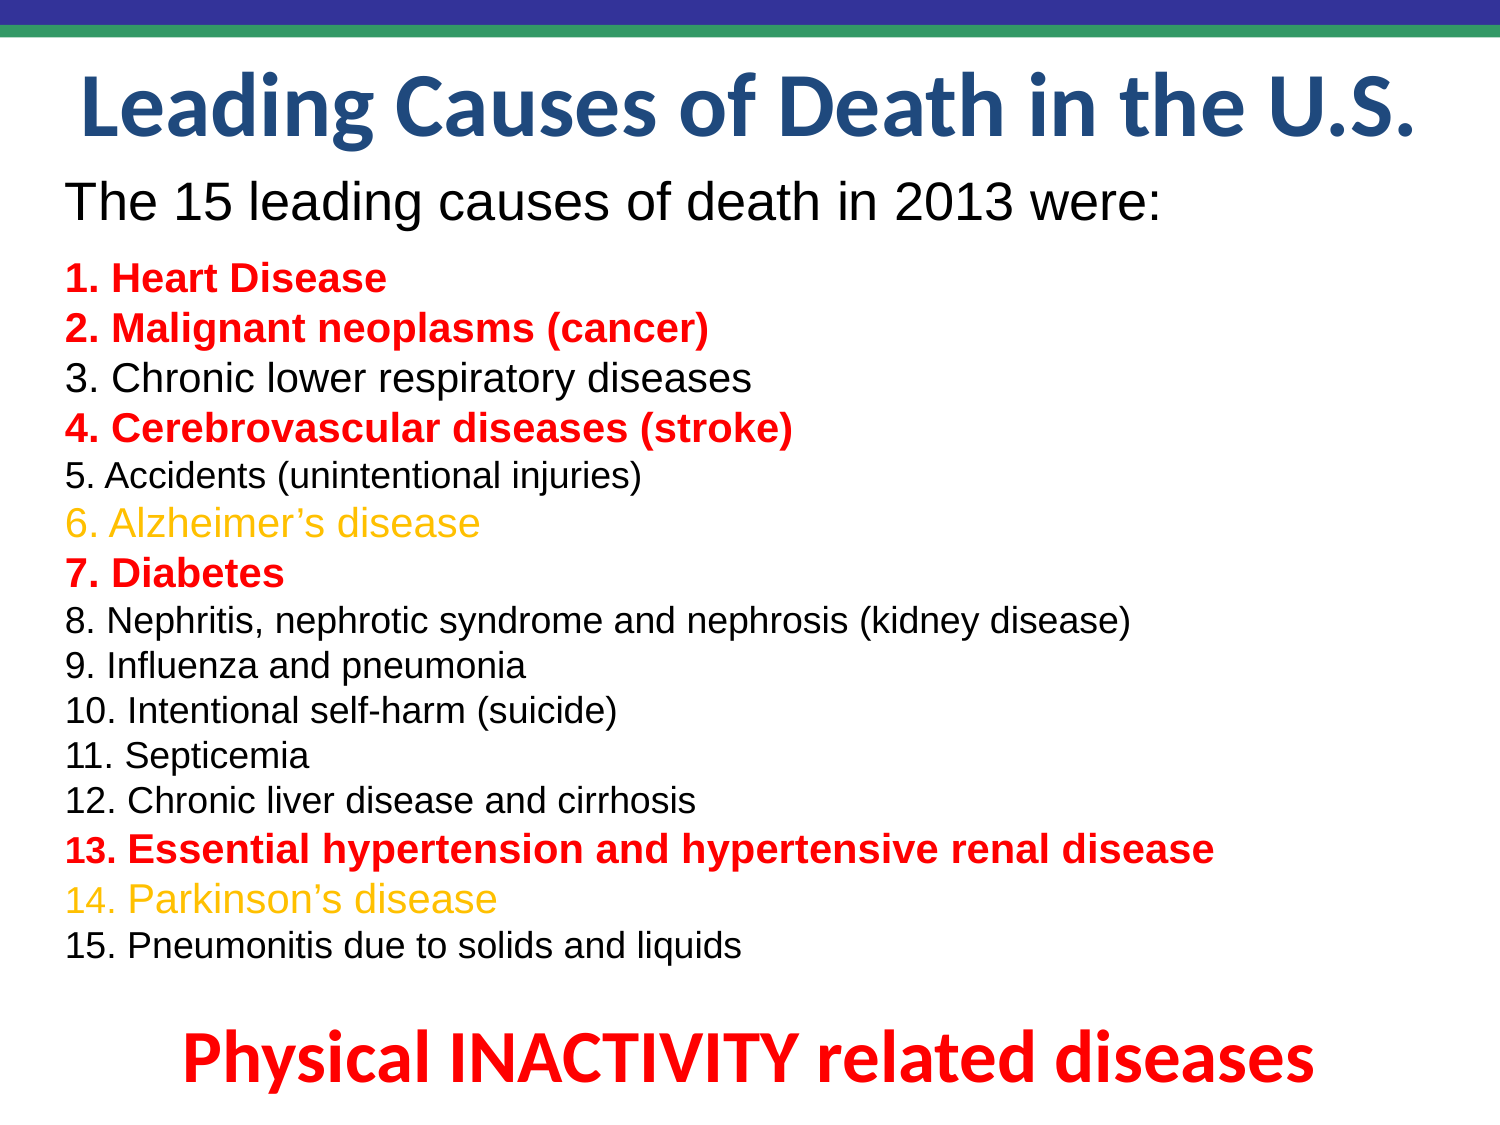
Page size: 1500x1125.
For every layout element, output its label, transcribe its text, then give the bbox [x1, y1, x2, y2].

text_box The 15 leading causes of death in 2013 were: 1. Heart Disease 2. Malignant neoplasms (cancer) 3. Chronic lower respiratory diseases 4. Cerebrovascular diseases (stroke) 5. Accidents (unintentional injuries) 6. Alzheimer’s disease 7. Diabetes 8. Nephritis, nephrotic syndrome and nephrosis (kidney disease) 9. Influenza and pneumonia 10. Intentional self-harm (suicide) 11. Septicemia 12. Chronic liver disease and cirrhosis 13. Essential hypertension and hypertensive renal disease 14. Parkinson’s disease 15. Pneumonitis due to solids and liquids [49, 158, 1475, 974]
text_box Leading Causes of Death in the U.S. [37, 49, 1463, 150]
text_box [0, 0, 1500, 38]
text_box Physical INACTIVITY related diseases [62, 999, 1438, 1105]
